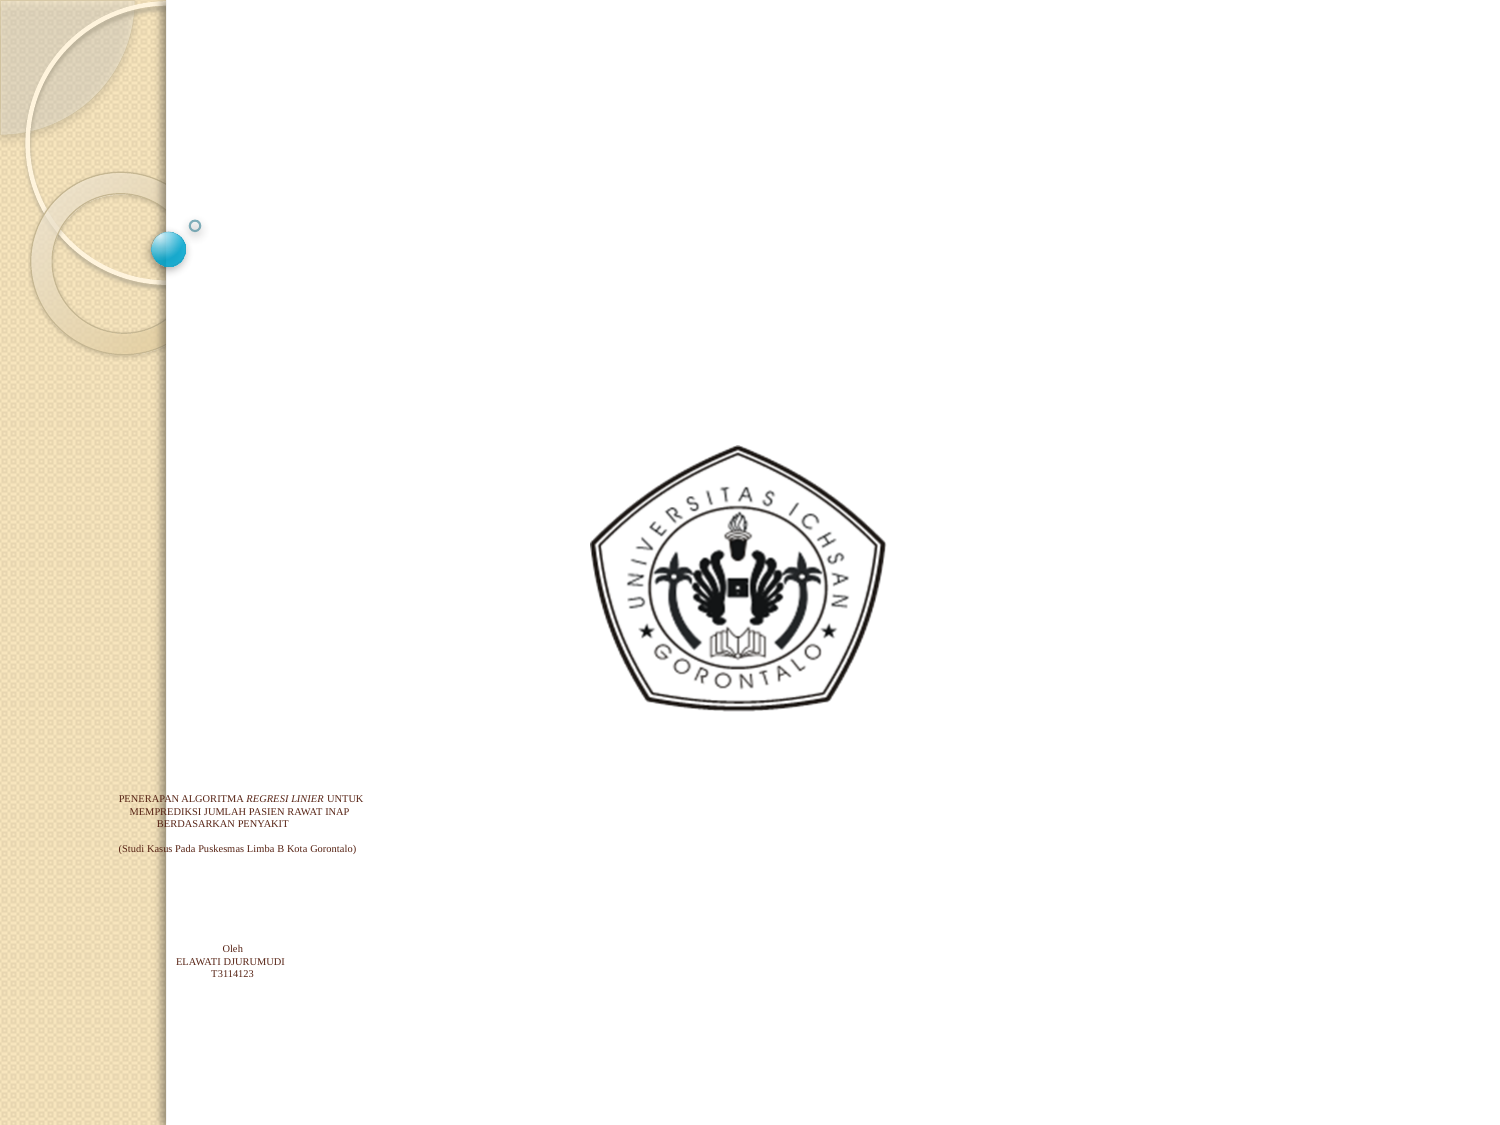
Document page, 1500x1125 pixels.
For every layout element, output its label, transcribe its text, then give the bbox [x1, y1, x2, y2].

picture [590, 445, 888, 713]
title PENERAPAN ALGORITMA REGRESI LINIER UNTUK MEMPREDIKSI JUMLAH PASIEN RAWAT INAP BERDASARKAN PENYAKIT (Studi Kasus Pada Puskesmas Limba B Kota Gorontalo) Oleh ELAWATI DJURUMUDI T3114123 [87, 774, 1425, 988]
